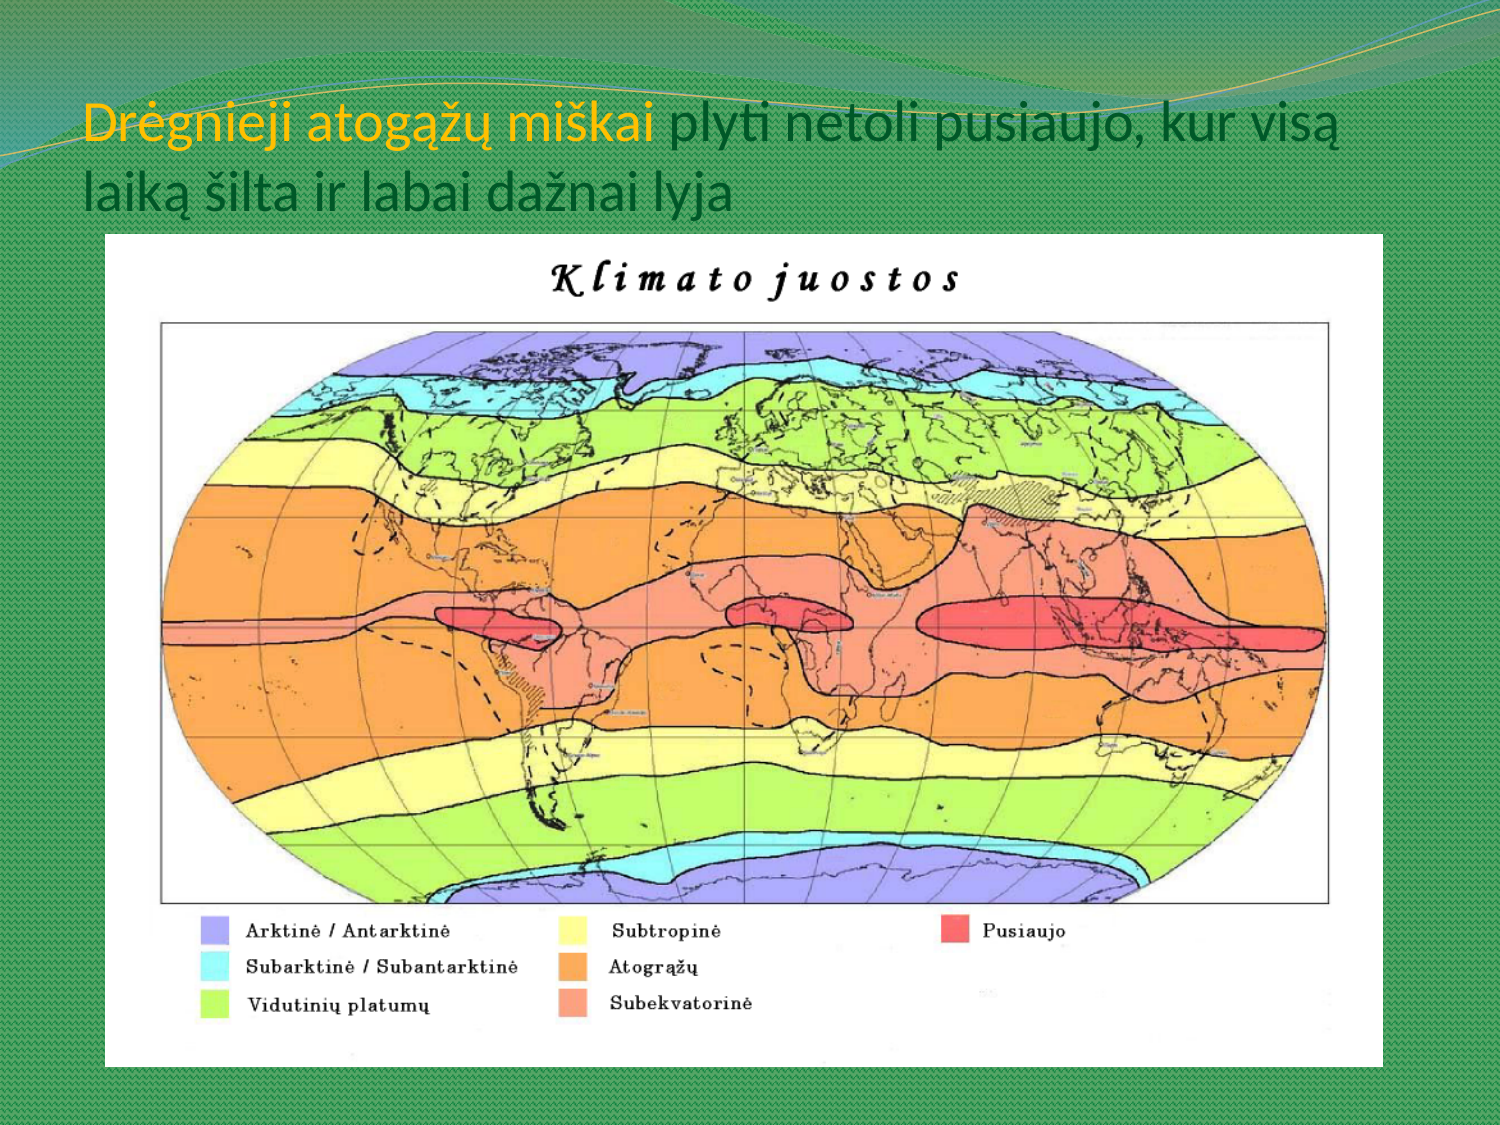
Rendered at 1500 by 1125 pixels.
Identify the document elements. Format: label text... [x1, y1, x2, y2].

title Drėgnieji atogąžų miškai plyti netoli pusiaujo, kur visą laiką šilta ir labai dažnai lyja [82, 35, 1432, 223]
picture [105, 234, 1383, 1067]
